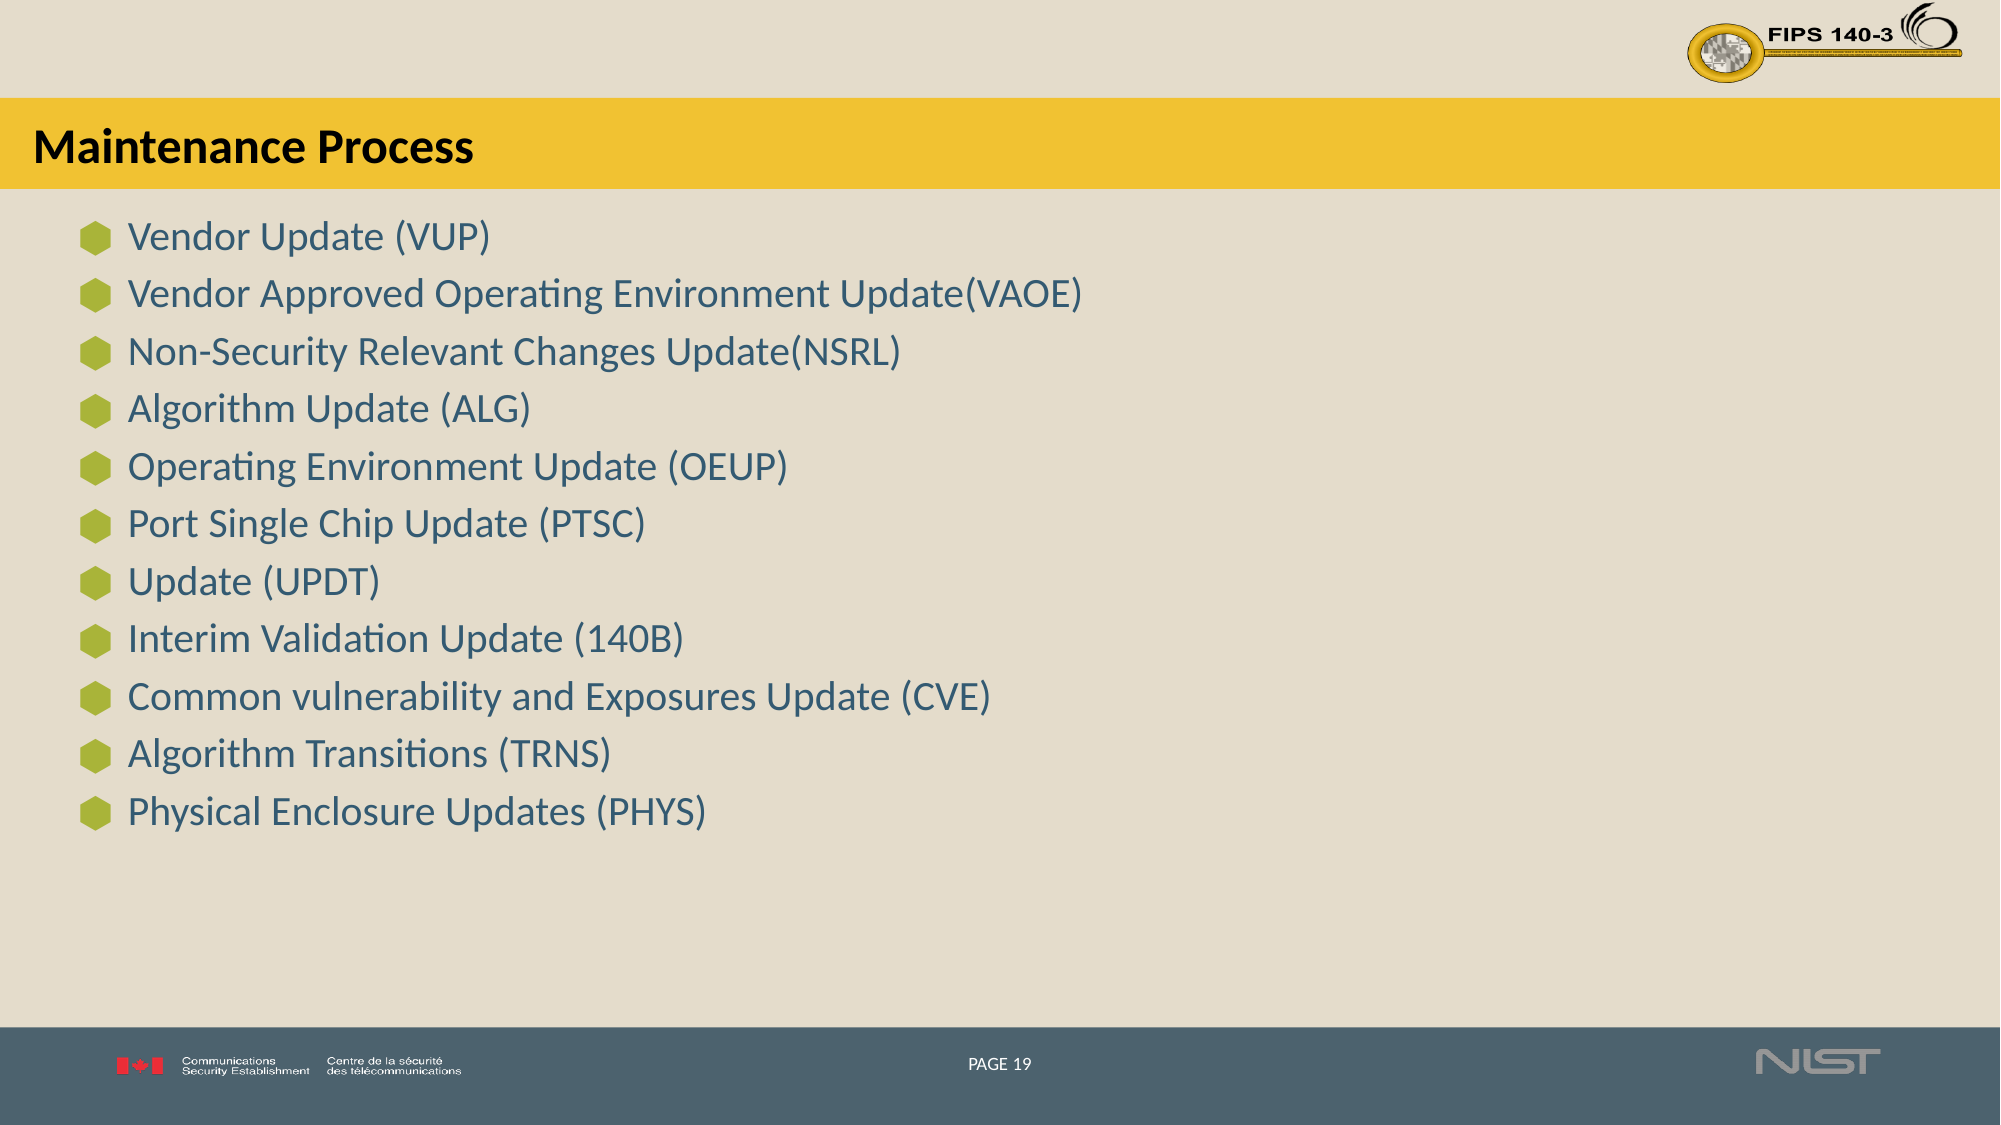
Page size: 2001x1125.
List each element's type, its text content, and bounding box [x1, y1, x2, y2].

picture [1672, 0, 2000, 97]
picture [117, 1057, 461, 1076]
title Maintenance Process [0, 97, 2000, 189]
picture [1748, 1043, 1886, 1079]
list Vendor Update (VUP) Vendor Approved Operating Environment Update(VAOE) Non-Security Relevant Changes Update(NSRL) Algorithm Update (ALG) Operating Environment Update (OEUP) Port Single Chip Update (PTSC) Update (UPDT) Interim Validation Update (140B) Common vulnerability and Exposures Update (CVE) Algorithm Transitions (TRNS) Physical Enclosure Updates (PHYS) [37, 201, 1962, 1013]
